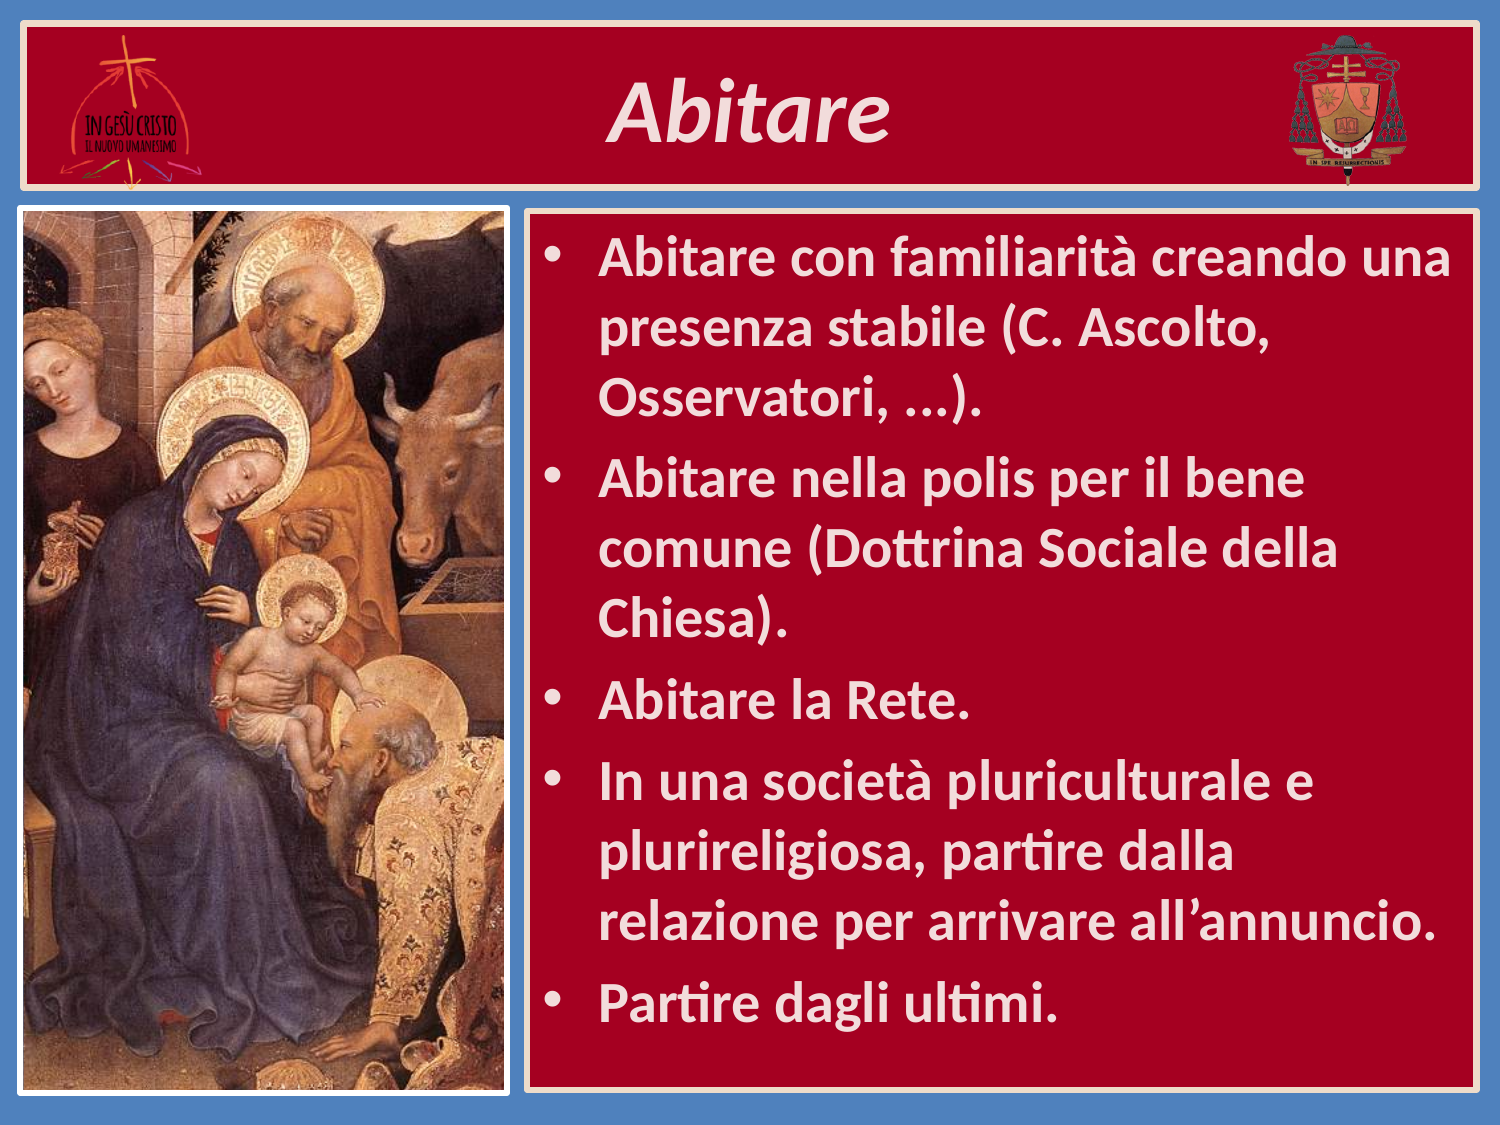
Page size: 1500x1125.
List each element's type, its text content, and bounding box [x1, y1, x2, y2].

list Abitare con familiarità creando una presenza stabile (C. Ascolto, Osservatori, ...). Abitare nella polis per il bene comune (Dottrina Sociale della Chiesa). Abitare la Rete. In una società pluriculturale e plurireligiosa, partire dalla relazione per arrivare all’annuncio. Partire dagli ultimi. [527, 210, 1477, 1090]
picture [59, 34, 202, 191]
picture [1288, 34, 1408, 186]
title Abitare [23, 23, 1477, 188]
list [23, 210, 505, 1091]
